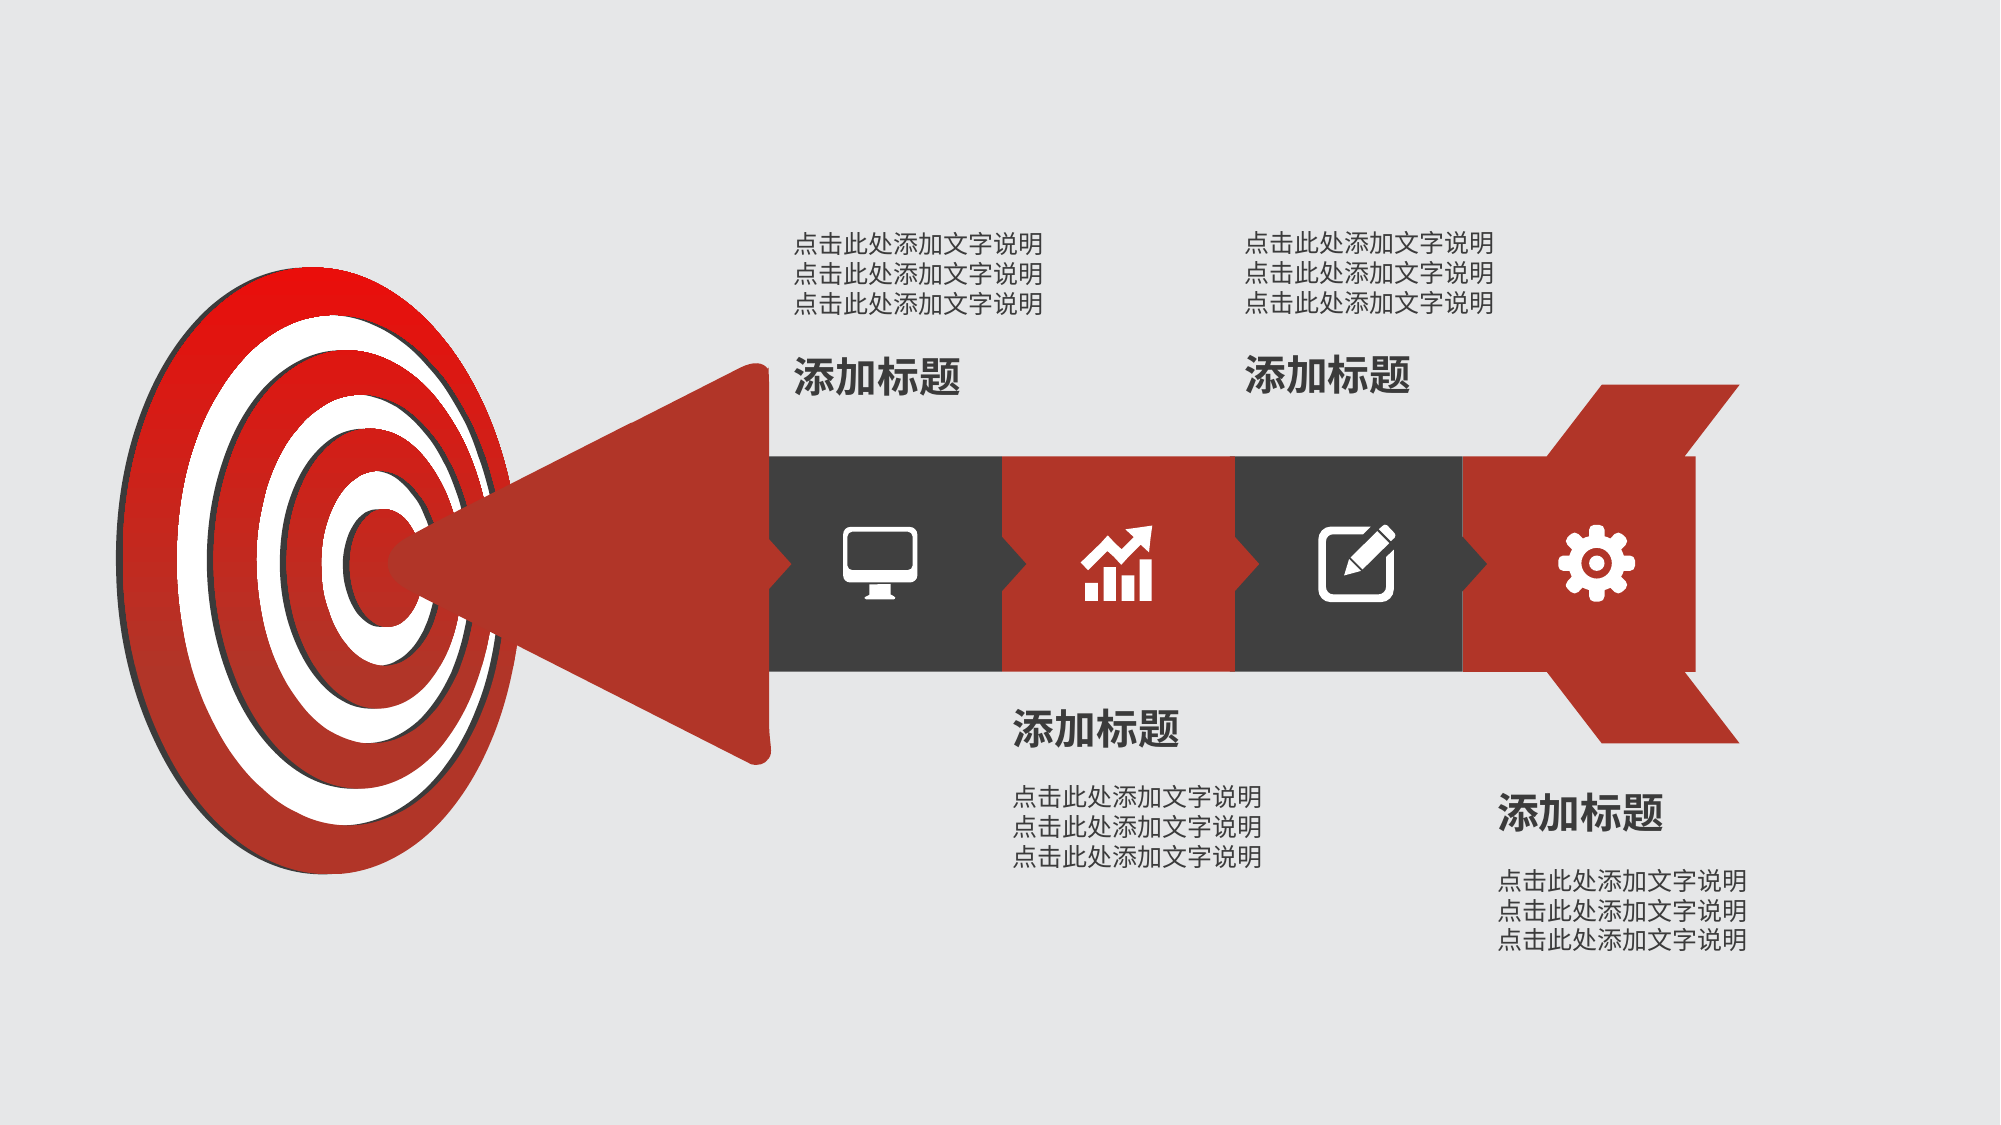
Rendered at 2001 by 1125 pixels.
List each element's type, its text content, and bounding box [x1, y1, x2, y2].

text_box [358, 636, 501, 824]
text_box [364, 395, 466, 507]
text_box [177, 315, 495, 825]
text_box [1003, 455, 1261, 673]
text_box [1464, 383, 1742, 745]
text_box 点击此处添加文字说明 点击此处添加文字说明 点击此处添加文字说明 [1229, 219, 1526, 325]
text_box [122, 267, 517, 875]
text_box 添加标题 [1482, 779, 1724, 844]
text_box 点击此处添加文字说明 点击此处添加文字说明 点击此处添加文字说明 [1482, 857, 1778, 963]
text_box [206, 350, 348, 789]
text_box [115, 268, 310, 874]
text_box [1342, 523, 1397, 577]
text_box [342, 509, 381, 627]
text_box [1317, 525, 1395, 604]
text_box [1103, 566, 1117, 602]
text_box [1079, 524, 1154, 572]
text_box [377, 471, 433, 524]
text_box 点击此处添加文字说明 点击此处添加文字说明 点击此处添加文字说明 [779, 221, 1075, 327]
text_box [342, 316, 495, 493]
text_box [1084, 582, 1099, 602]
text_box [1557, 523, 1637, 603]
text_box [378, 622, 472, 742]
text_box 点击此处添加文字说明 点击此处添加文字说明 点击此处添加文字说明 [998, 773, 1294, 879]
text_box 添加标题 [998, 695, 1240, 760]
text_box [1121, 574, 1135, 602]
text_box [1236, 455, 1489, 673]
text_box [279, 428, 369, 709]
text_box [771, 455, 1028, 673]
text_box [386, 362, 793, 766]
text_box [1138, 558, 1153, 602]
text_box 添加标题 [1229, 341, 1471, 407]
text_box [385, 604, 438, 665]
text_box 添加标题 [779, 343, 1021, 409]
text_box [842, 525, 919, 601]
